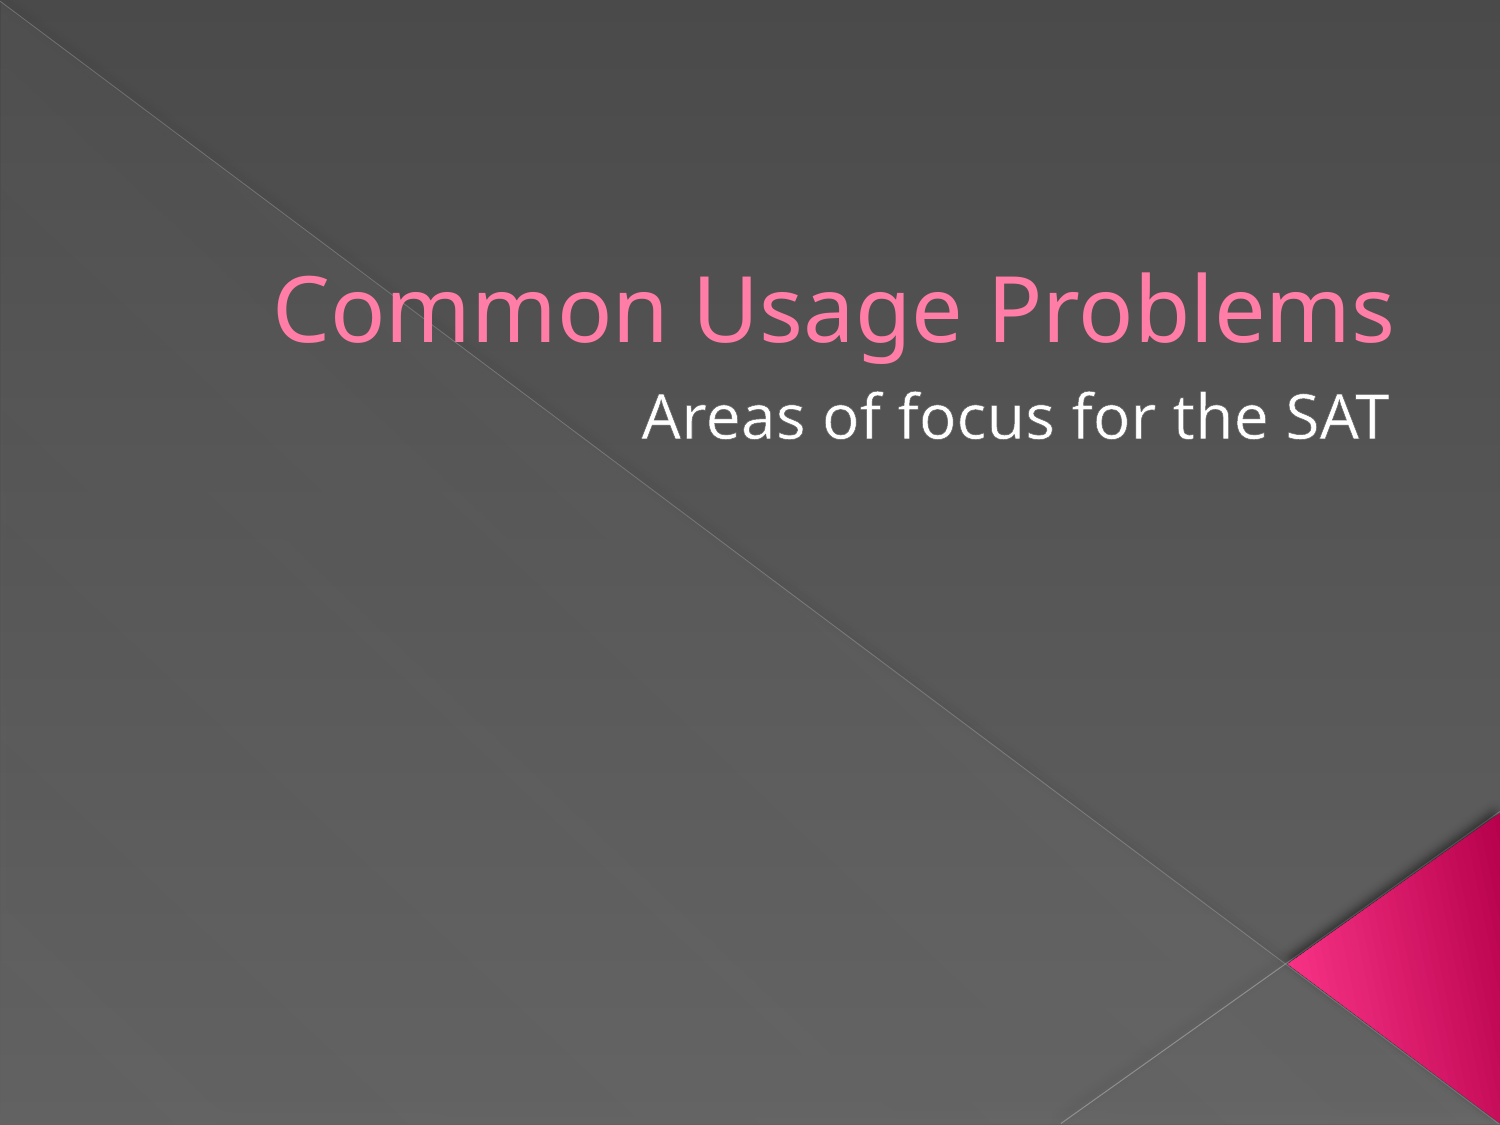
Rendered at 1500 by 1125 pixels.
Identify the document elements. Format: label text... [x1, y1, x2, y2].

title Common Usage Problems [88, 127, 1412, 369]
subtitle Areas of focus for the SAT [88, 369, 1412, 657]
